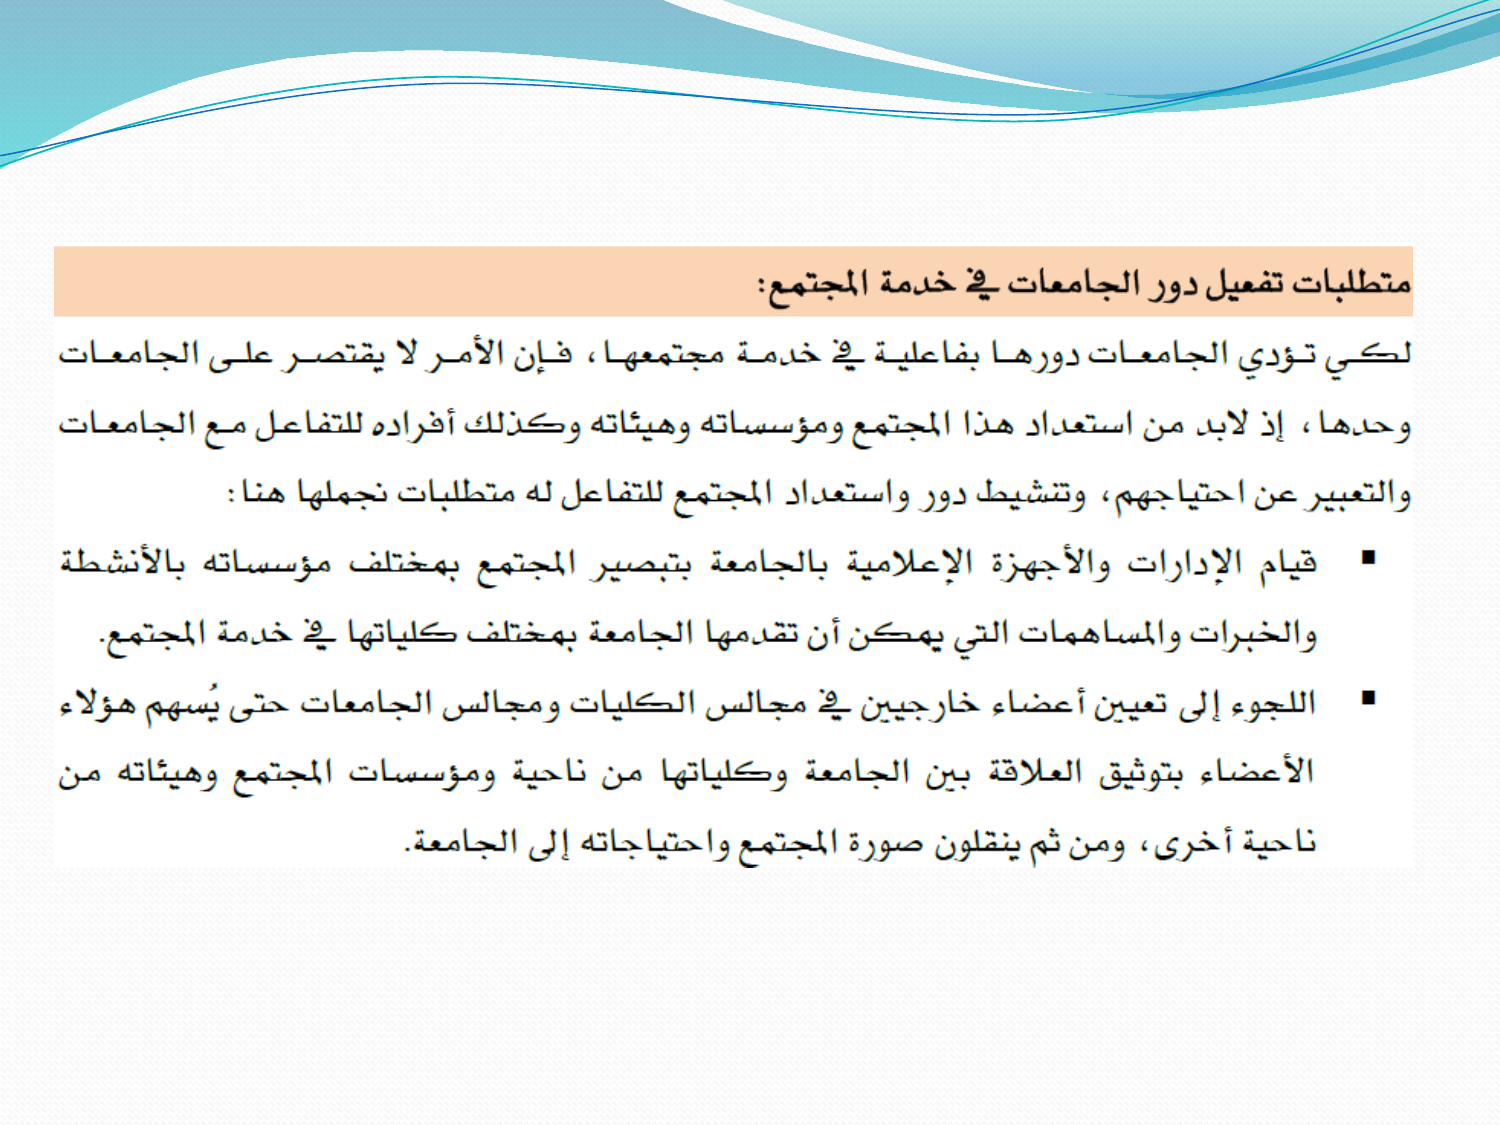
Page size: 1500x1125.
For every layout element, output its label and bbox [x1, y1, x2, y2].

picture [54, 241, 1413, 868]
